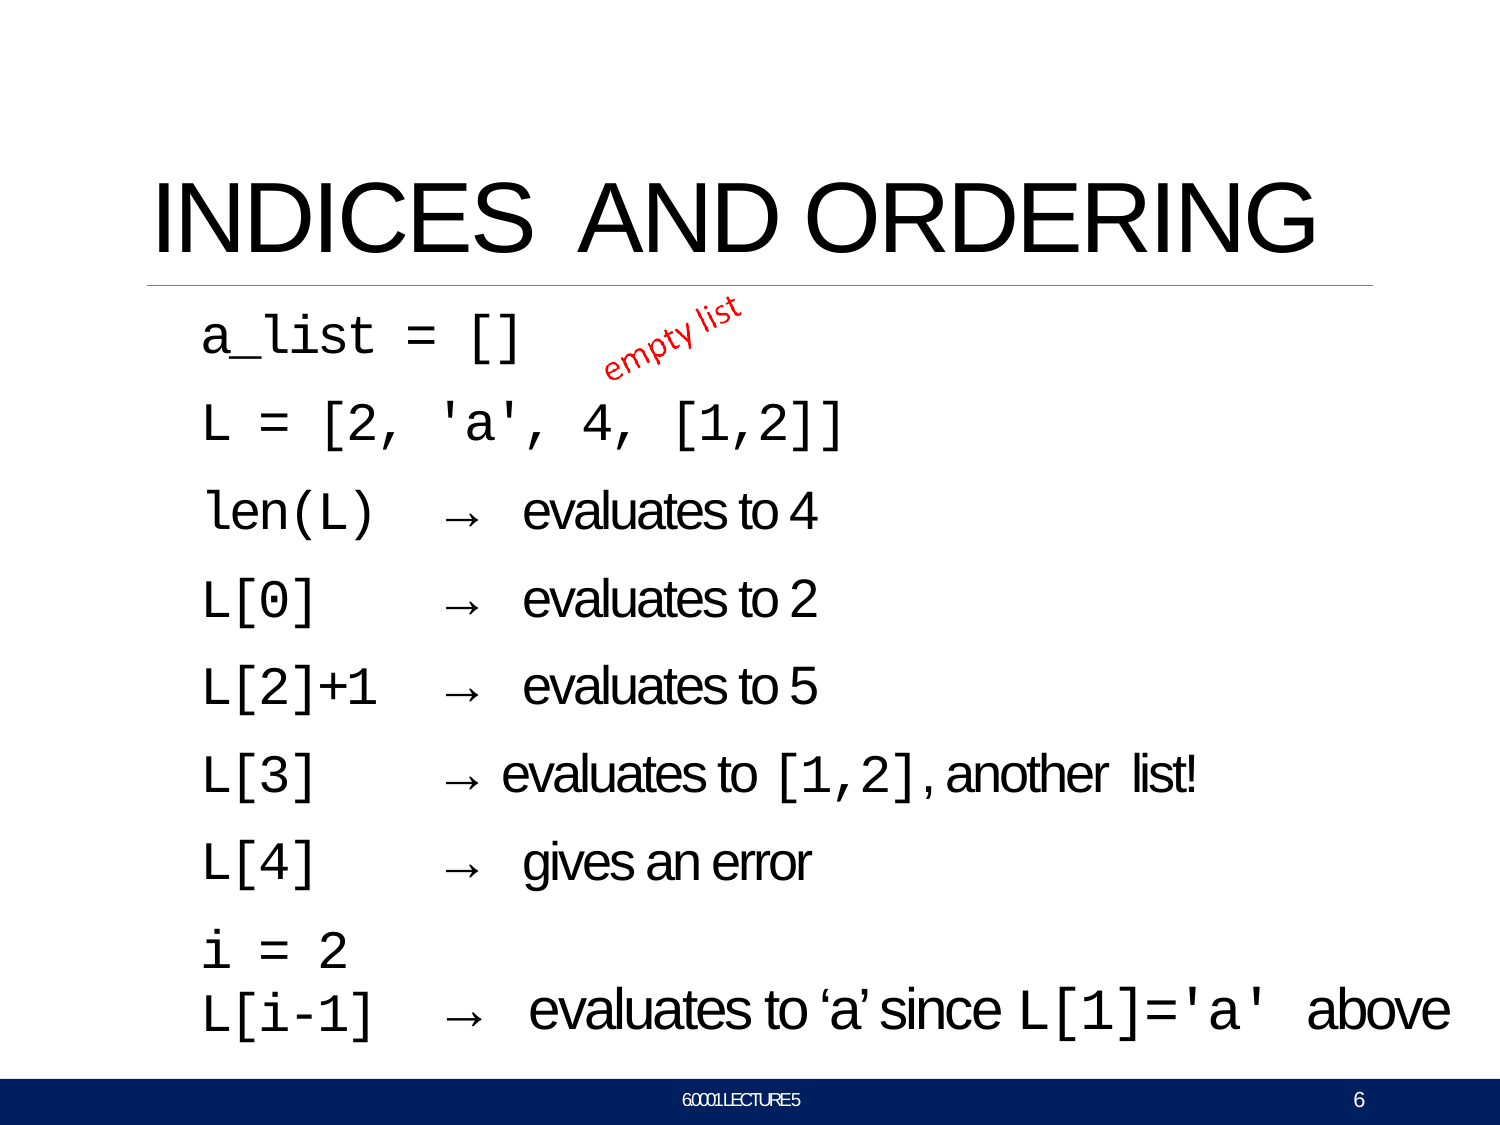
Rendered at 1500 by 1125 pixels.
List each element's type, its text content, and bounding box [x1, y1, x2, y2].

text_box → evaluates to ‘a’ since L[1]='a' above [432, 969, 1491, 1042]
footer 6.0001 LECTURE 5 [679, 1090, 821, 1125]
text_box [605, 296, 742, 380]
text_box → evaluates to 4 → evaluates to 2 → evaluates to 5 [432, 450, 830, 716]
text_box → evaluates to [1,2], another list! [432, 736, 1239, 804]
text_box len(L) L[0] L[2]+1 L[3] L[4] i = 2 L[i-1] [197, 450, 398, 1042]
title INDICES AND ORDERING [147, 149, 1374, 340]
text_box a_list = [] L = [2, 'a', 4, [1,2]] [197, 274, 918, 452]
text_box → gives an error [432, 823, 823, 891]
text_box 6 [1349, 1078, 1369, 1112]
